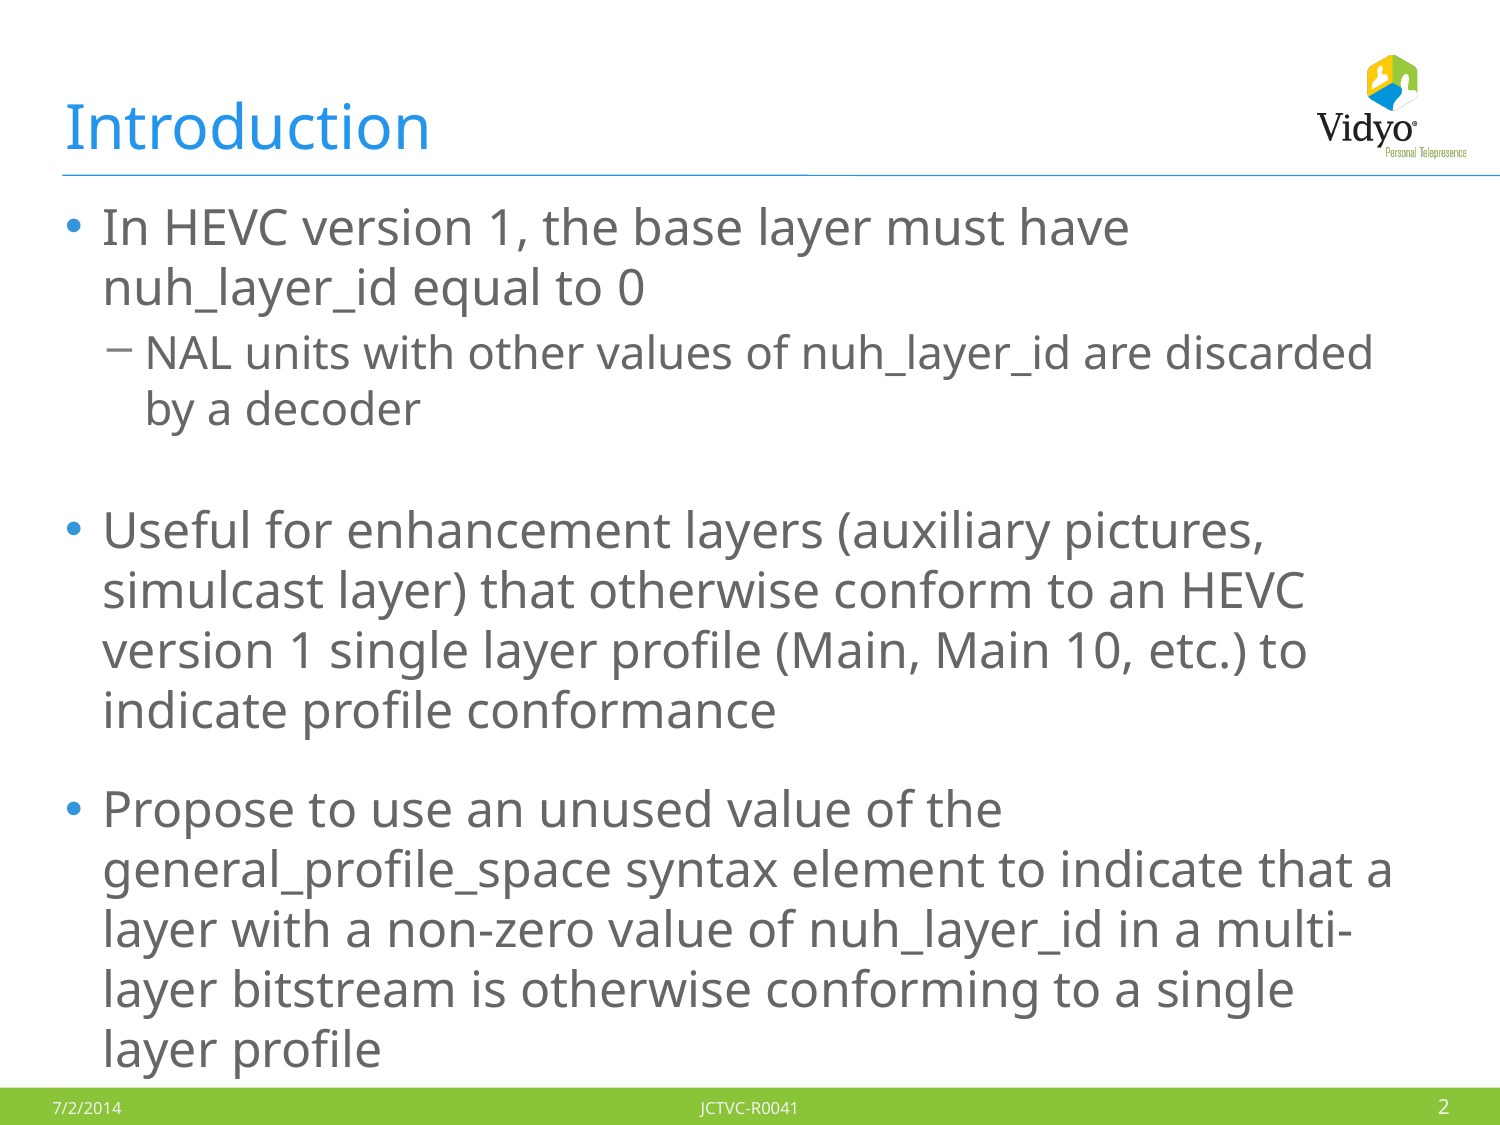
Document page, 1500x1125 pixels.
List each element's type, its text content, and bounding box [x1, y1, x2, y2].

picture [1338, 52, 1470, 162]
title Introduction [49, 12, 1338, 170]
list In HEVC version 1, the base layer must have nuh_layer_id equal to 0 NAL units with other values of nuh_layer_id are discarded by a decoder Useful for enhancement layers (auxiliary pictures, simulcast layer) that otherwise conform to an HEVC version 1 single layer profile (Main, Main 10, etc.) to indicate profile conformance Propose to use an unused value of the general_profile_space syntax element to indicate that a layer with a non-zero value of nuh_layer_id in a multi-layer bitstream is otherwise conforming to a single layer profile [49, 187, 1413, 1026]
